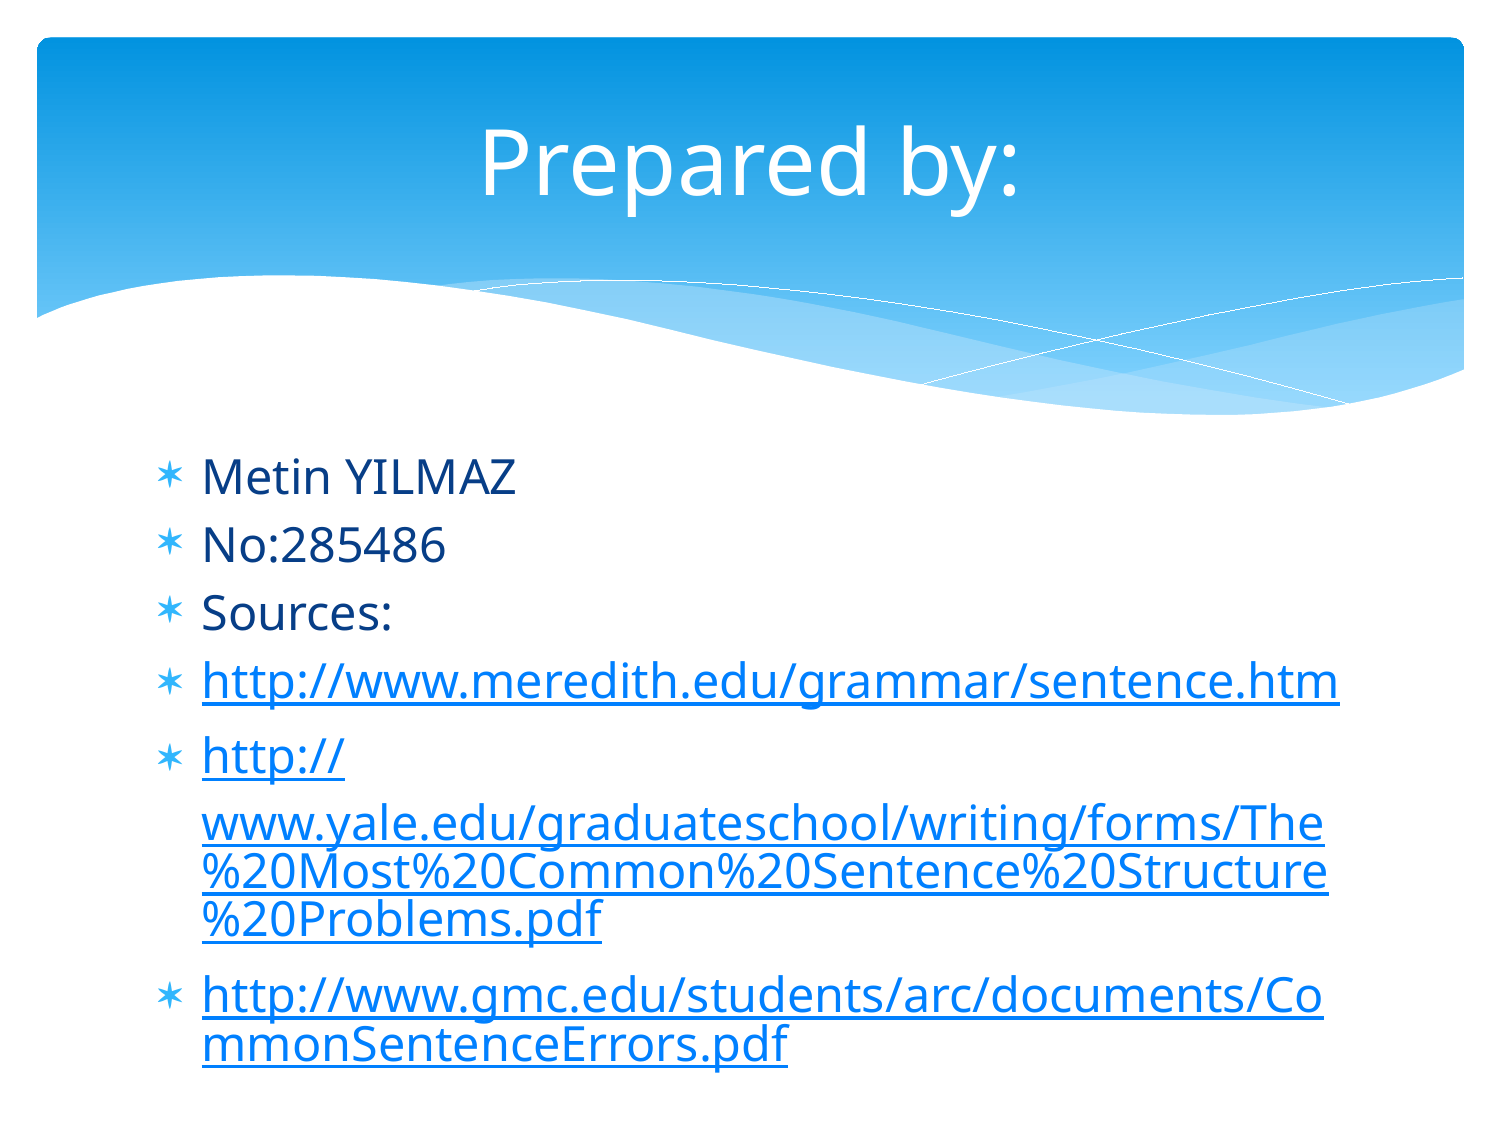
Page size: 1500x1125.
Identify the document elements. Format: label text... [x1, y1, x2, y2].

title Prepared by: [75, 55, 1425, 261]
list Metin YILMAZ No:285486 Sources: http://www.meredith.edu/grammar/sentence.htm http://www.yale.edu/graduateschool/writing/forms/The%20Most%20Common%20Sentence%20Structure%20Problems.pdf http://www.gmc.edu/students/arc/documents/CommonSentenceErrors.pdf [143, 438, 1359, 1005]
